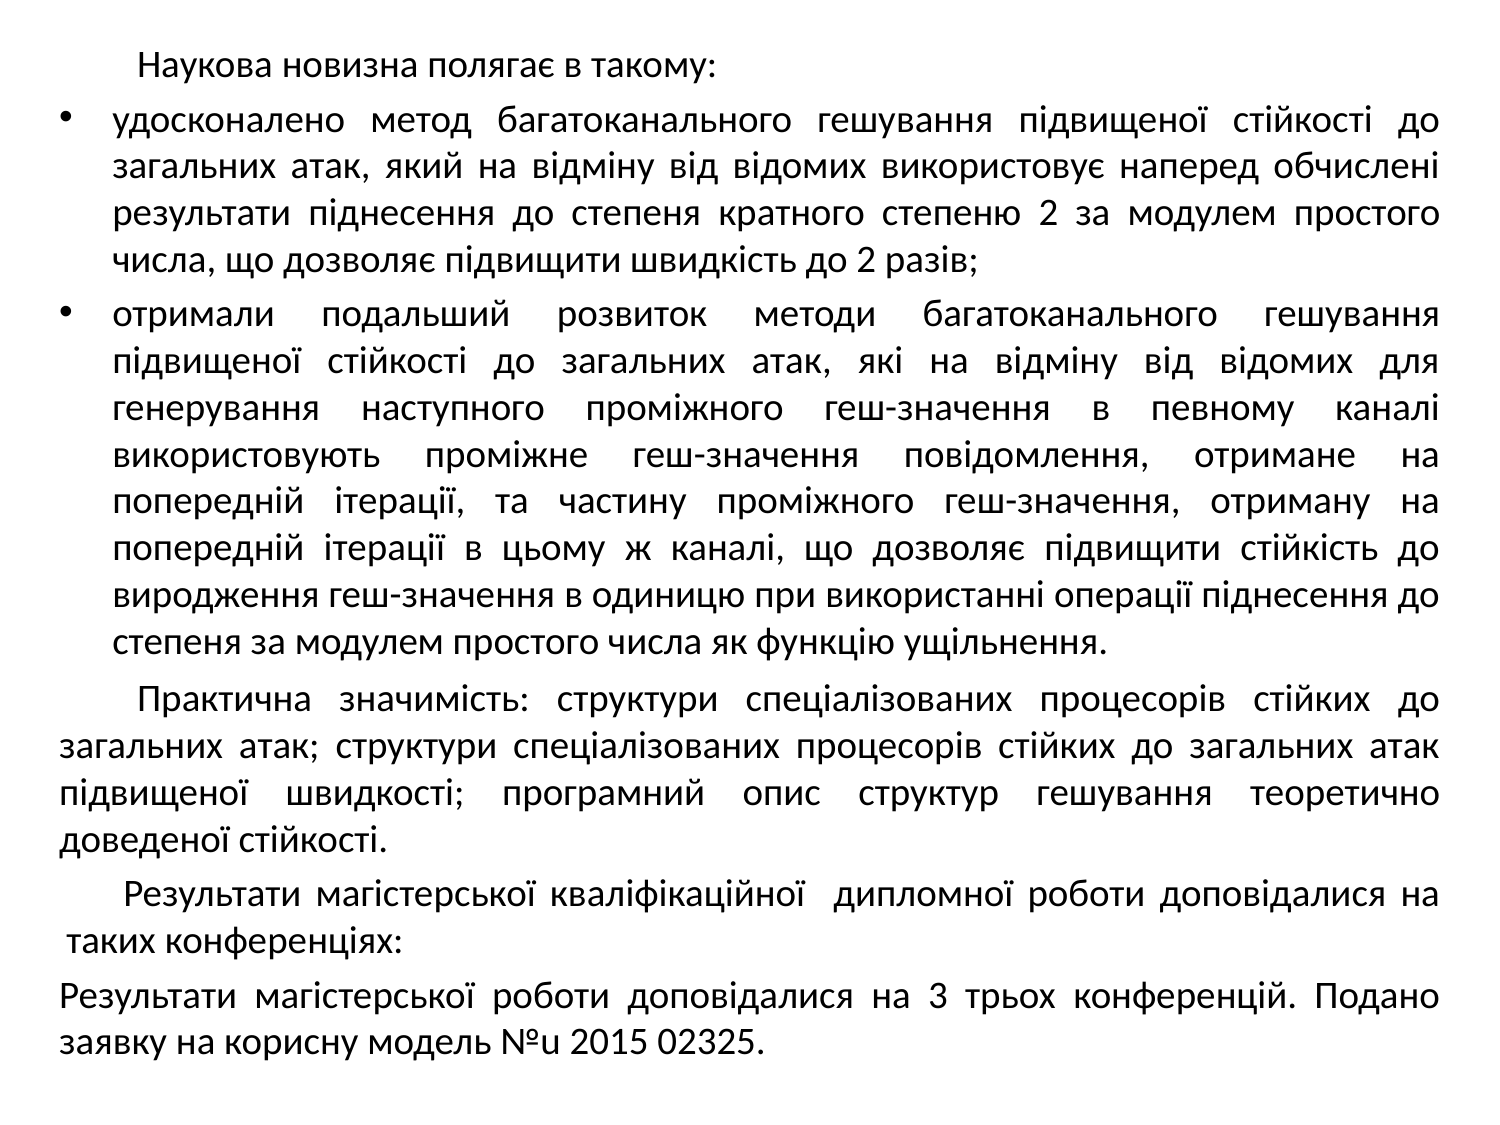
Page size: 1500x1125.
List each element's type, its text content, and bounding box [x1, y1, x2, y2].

list Наукова новизна полягає в такому: удосконалено метод багатоканального гешування підвищеної стійкості до загальних атак, який на відміну від відомих використовує наперед обчислені результати піднесення до степеня кратного степеню 2 за модулем простого числа, що дозволяє підвищити швидкість до 2 разів; отримали подальший розвиток методи багатоканального гешування підвищеної стійкості до загальних атак, які на відміну від відомих для генерування наступного проміжного геш-значення в певному каналі використовують проміжне геш-значення повідомлення, отримане на попередній ітерації, та частину проміжного геш-значення, отриману на попередній ітерації в цьому ж каналі, що дозволяє підвищити стійкість до виродження геш-значення в одиницю при використанні операції піднесення до степеня за модулем простого числа як функцію ущільнення. Практична значимість: структури спеціалізованих процесорів стійких до загальних атак; структури спеціалізованих процесорів стійких до загальних атак підвищеної швидкості; програмний опис структур гешування теоретично доведеної стійкості. Результати магістерської кваліфікаційної дипломної роботи доповідалися на таких конференціях: Результати магістерської роботи доповідалися на 3 трьох конференцій. Подано заявку на корисну модель №u 2015 02325. [44, 30, 1456, 1071]
